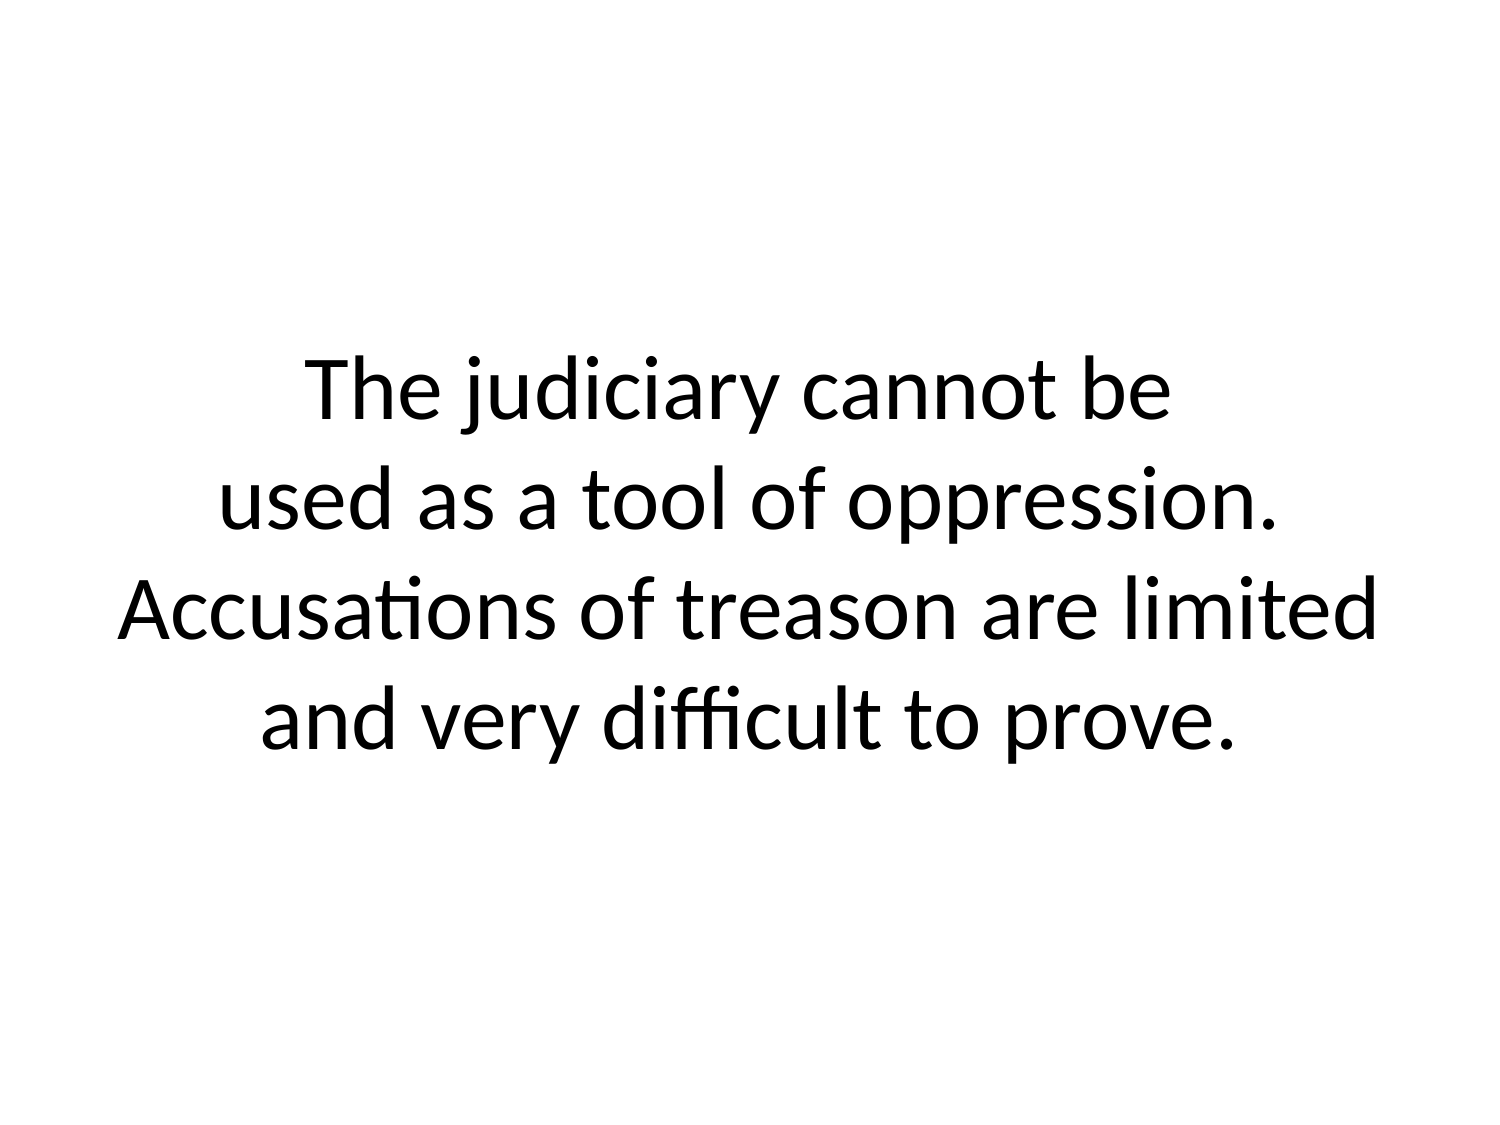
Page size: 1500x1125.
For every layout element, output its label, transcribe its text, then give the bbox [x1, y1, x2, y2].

title The judiciary cannot be used as a tool of oppression. Accusations of treason are limited and very difficult to prove. [74, 44, 1426, 1051]
